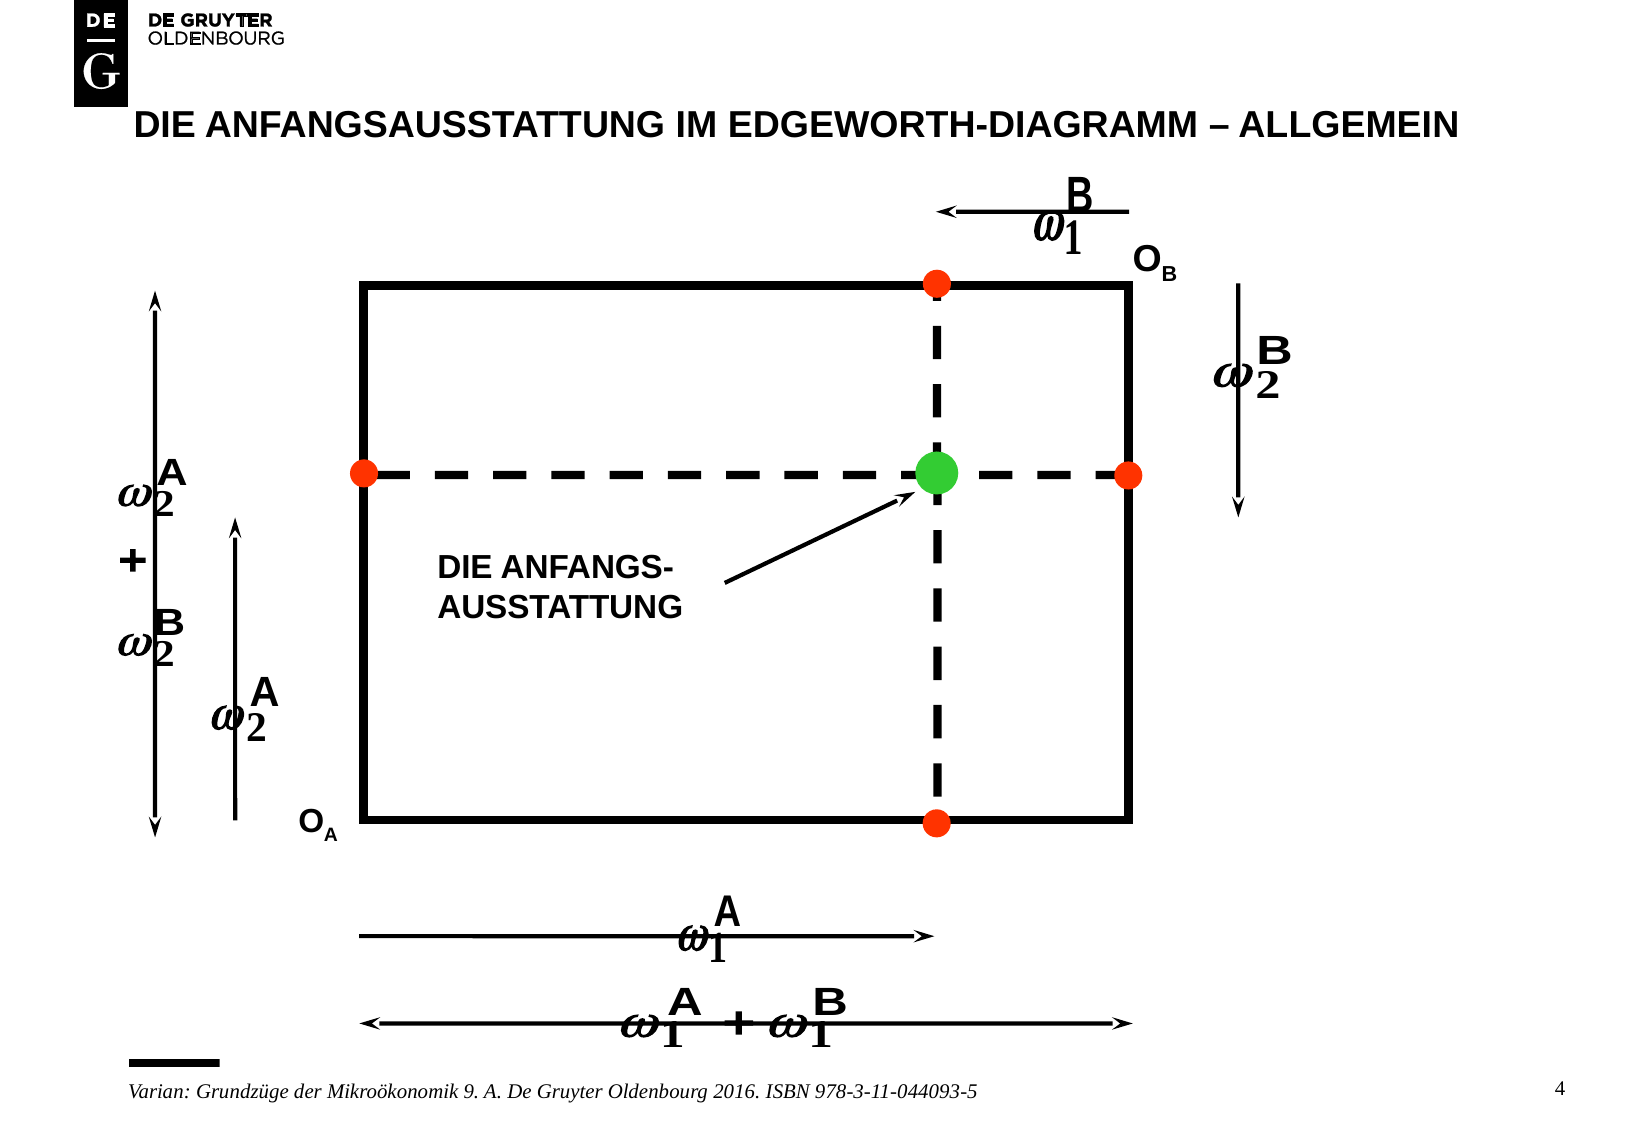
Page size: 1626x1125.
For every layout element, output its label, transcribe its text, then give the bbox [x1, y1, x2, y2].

text_box [359, 1017, 381, 1030]
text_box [675, 886, 744, 966]
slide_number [128, 1077, 1539, 1108]
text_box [617, 980, 851, 1051]
text_box [915, 451, 959, 495]
text_box OB [1117, 226, 1193, 293]
text_box [922, 809, 951, 838]
text_box DIE ANFANGS- AUSSTATTUNG [422, 537, 699, 633]
text_box [1114, 461, 1143, 490]
text_box [913, 930, 935, 943]
text_box OA [283, 791, 354, 853]
text_box [922, 269, 951, 298]
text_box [1031, 167, 1094, 258]
title Die anfangsausstattung im edgeworth-diagramm – ALLGEMEIN [133, 100, 1560, 157]
text_box [148, 816, 162, 838]
text_box [228, 517, 242, 539]
text_box [349, 459, 379, 488]
text_box [894, 491, 916, 507]
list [208, 668, 282, 744]
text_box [1209, 328, 1293, 401]
text_box [1112, 1017, 1133, 1030]
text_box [114, 451, 190, 670]
text_box [935, 205, 957, 218]
text_box [363, 285, 1129, 820]
text_box [148, 290, 162, 312]
slide_number 4 [1554, 1074, 1614, 1104]
text_box [1232, 496, 1245, 518]
